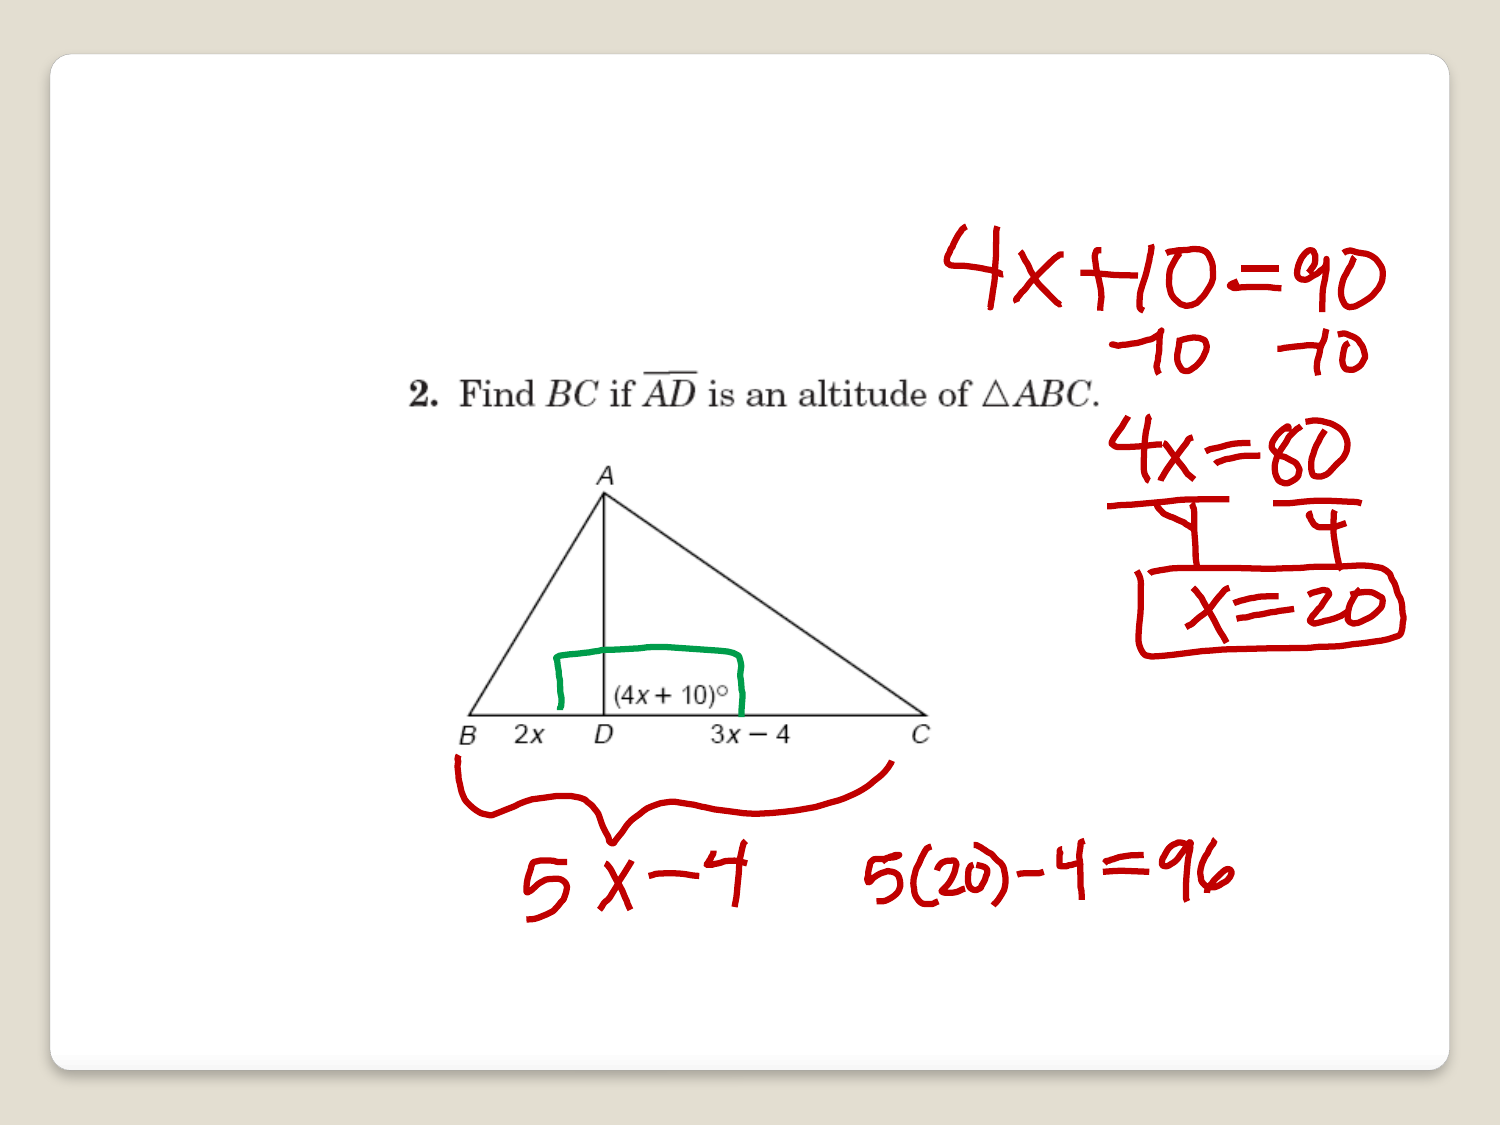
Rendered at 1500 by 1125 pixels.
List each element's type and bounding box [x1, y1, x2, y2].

text_box [1273, 499, 1362, 505]
text_box [525, 859, 568, 921]
text_box [1337, 520, 1347, 527]
text_box [1205, 442, 1251, 453]
text_box [1016, 871, 1044, 876]
text_box [1316, 328, 1328, 376]
text_box [1332, 510, 1342, 565]
text_box [1308, 512, 1332, 529]
text_box [1119, 415, 1145, 448]
text_box [1143, 415, 1152, 482]
text_box [648, 872, 700, 877]
text_box [1270, 425, 1302, 485]
text_box [1156, 502, 1193, 530]
text_box [1103, 854, 1144, 864]
text_box [973, 844, 1007, 906]
picture [388, 355, 1112, 770]
text_box [1136, 564, 1405, 658]
text_box [604, 862, 618, 884]
text_box [1119, 498, 1230, 506]
text_box [1199, 838, 1233, 893]
text_box [936, 859, 966, 894]
text_box [1101, 273, 1139, 277]
text_box [1111, 329, 1163, 375]
text_box [1190, 502, 1198, 567]
text_box [1015, 253, 1064, 303]
text_box [1305, 419, 1349, 478]
text_box [618, 884, 632, 911]
text_box [1151, 435, 1162, 446]
text_box [1337, 332, 1366, 371]
text_box [458, 783, 873, 845]
text_box [912, 845, 939, 905]
text_box [1165, 248, 1214, 307]
text_box [1229, 280, 1282, 290]
text_box [1176, 459, 1195, 481]
text_box [733, 840, 747, 908]
text_box [1340, 249, 1384, 308]
text_box [1159, 436, 1194, 482]
text_box [1058, 848, 1079, 867]
text_box [1296, 249, 1328, 313]
text_box [705, 850, 739, 866]
text_box [967, 864, 985, 891]
text_box [1161, 841, 1192, 902]
text_box [1138, 244, 1153, 312]
text_box [996, 266, 1004, 276]
text_box [866, 854, 902, 903]
text_box [1036, 278, 1062, 306]
text_box [1093, 249, 1103, 311]
text_box [1277, 344, 1320, 350]
text_box [1019, 251, 1037, 277]
text_box [1163, 442, 1175, 457]
text_box [1214, 454, 1261, 465]
text_box [598, 860, 633, 911]
text_box [946, 225, 993, 272]
text_box [988, 226, 999, 309]
text_box [1078, 840, 1085, 900]
text_box [1176, 336, 1208, 372]
